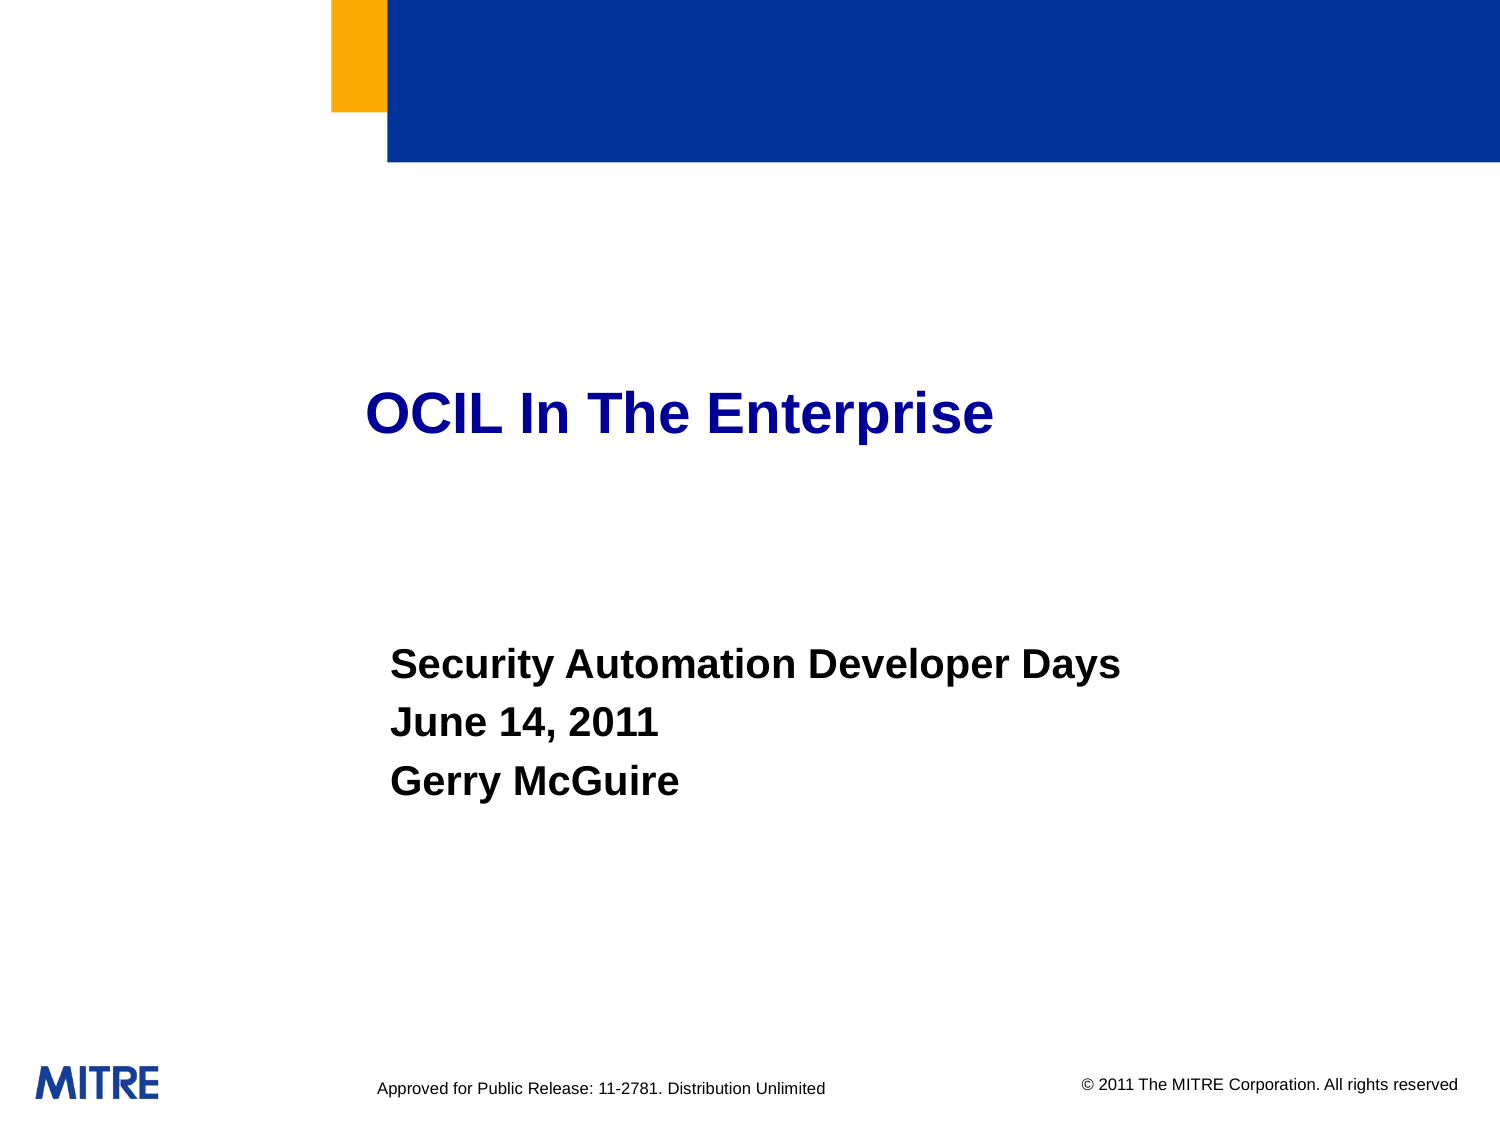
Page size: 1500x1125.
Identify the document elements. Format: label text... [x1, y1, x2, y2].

title OCIL In The Enterprise [349, 374, 1413, 563]
subtitle Security Automation Developer Days June 14, 2011 Gerry McGuire [374, 637, 1267, 813]
picture [30, 1063, 163, 1105]
